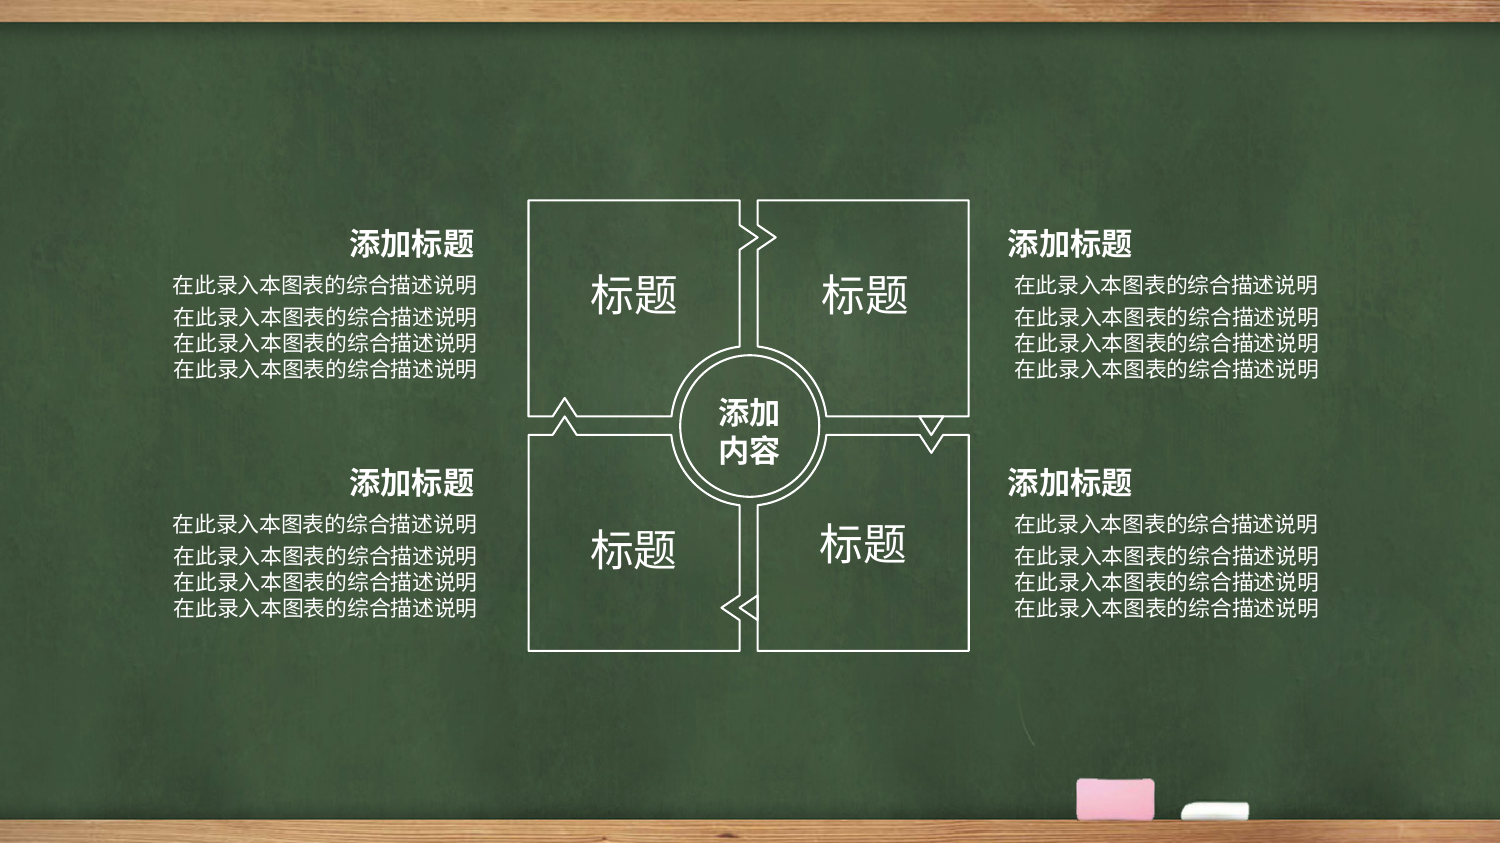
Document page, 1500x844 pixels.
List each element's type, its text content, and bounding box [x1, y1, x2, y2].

text_box 添加标题 [334, 216, 490, 261]
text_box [668, 354, 831, 498]
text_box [528, 200, 971, 652]
text_box 添加标题 [992, 216, 1148, 261]
text_box 添加标题 [334, 456, 490, 500]
text_box 在此录入本图表的综合描述说明 在此录入本图表的综合描述说明 在此录入本图表的综合描述说明 在此录入本图表的综合描述说明 [989, 500, 1344, 627]
picture [0, 0, 1500, 844]
text_box 在此录入本图表的综合描述说明 在此录入本图表的综合描述说明 在此录入本图表的综合描述说明 在此录入本图表的综合描述说明 [989, 261, 1344, 388]
text_box 在此录入本图表的综合描述说明 在此录入本图表的综合描述说明 在此录入本图表的综合描述说明 在此录入本图表的综合描述说明 [147, 500, 503, 627]
text_box 添加标题 [992, 456, 1148, 500]
text_box 在此录入本图表的综合描述说明 在此录入本图表的综合描述说明 在此录入本图表的综合描述说明 在此录入本图表的综合描述说明 [147, 261, 503, 388]
